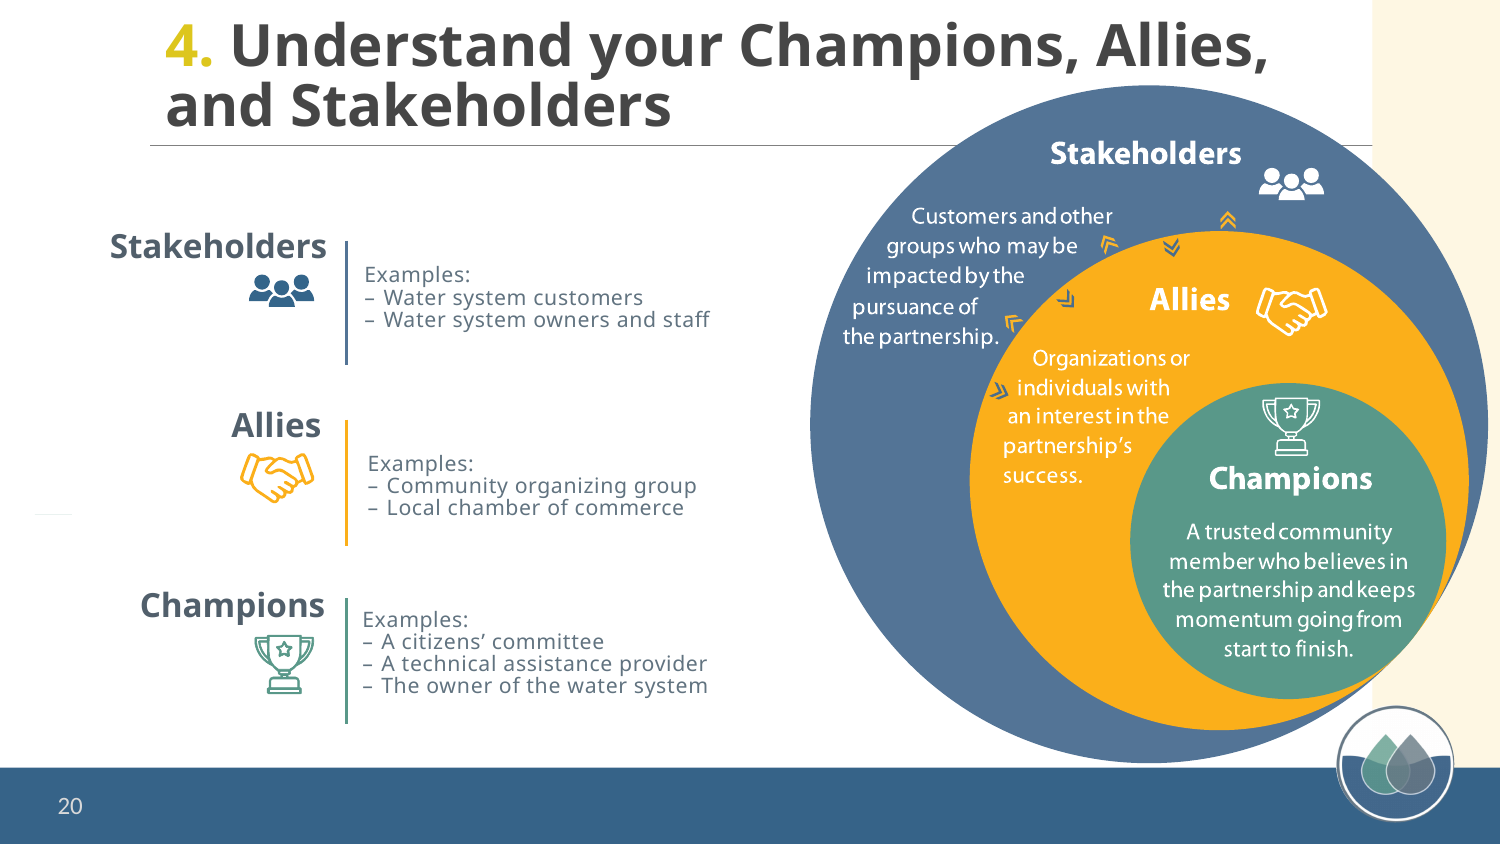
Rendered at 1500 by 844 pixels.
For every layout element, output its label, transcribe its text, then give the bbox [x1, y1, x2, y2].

title 4. Understand your Champions, Allies, and Stakeholders [150, 21, 1373, 85]
slide_number 20 [16, 782, 124, 828]
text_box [119, 85, 1489, 764]
